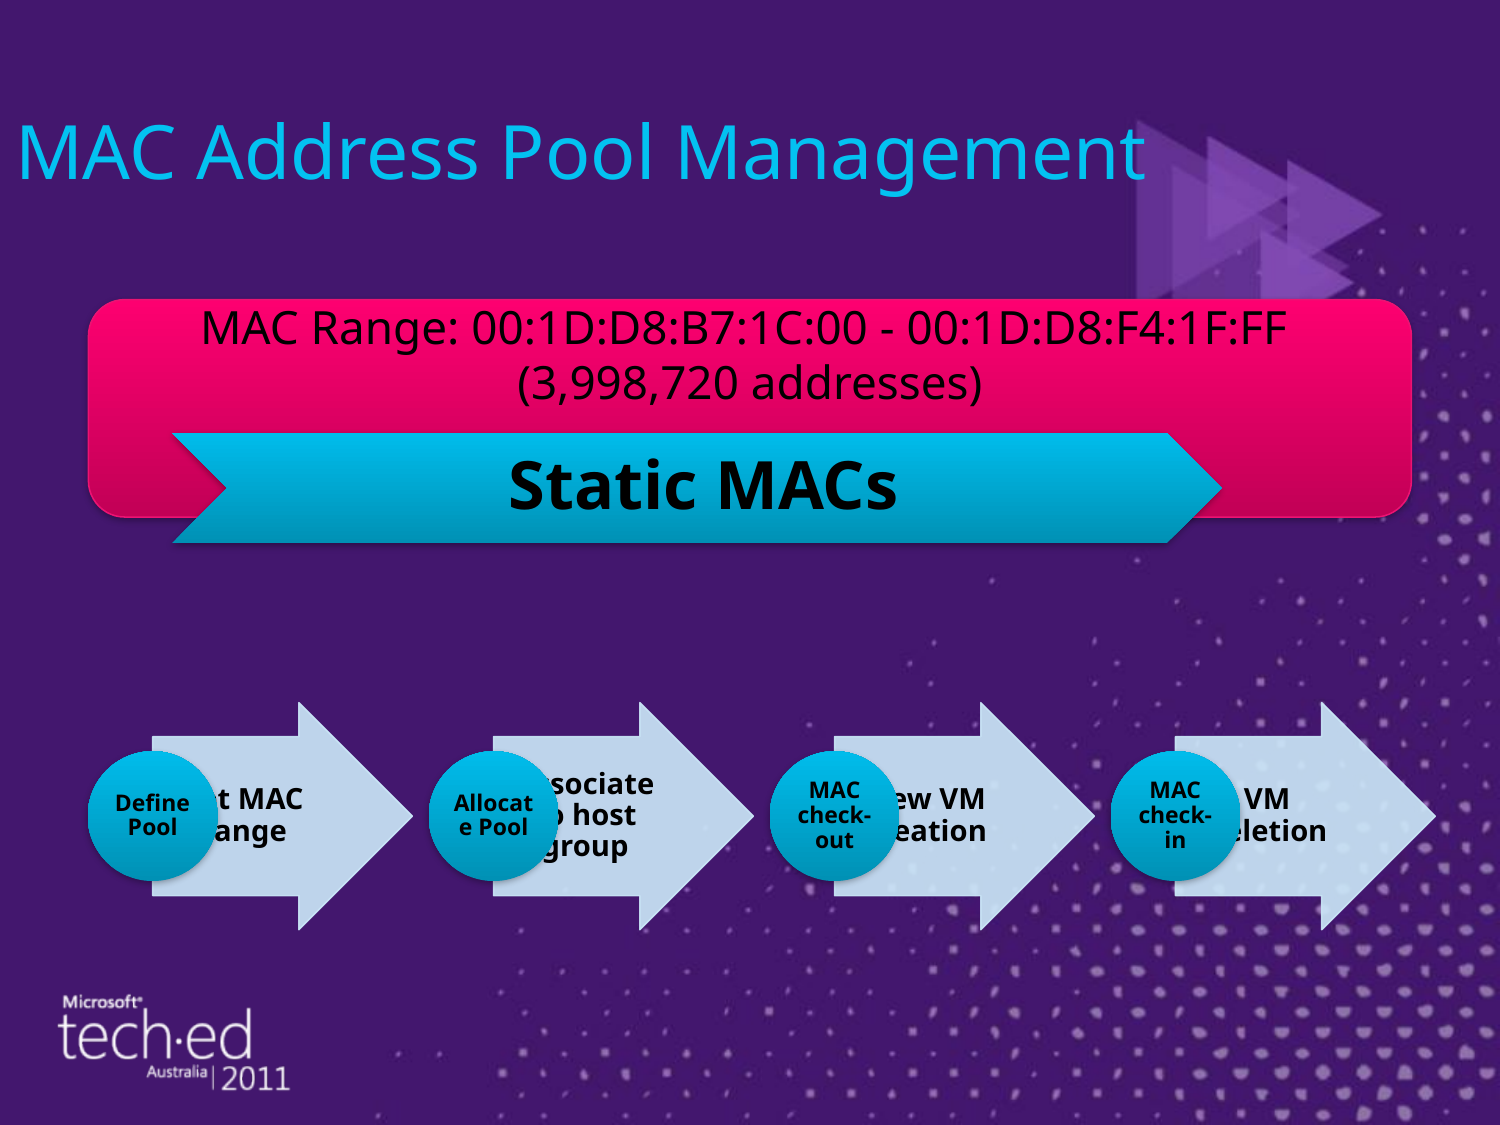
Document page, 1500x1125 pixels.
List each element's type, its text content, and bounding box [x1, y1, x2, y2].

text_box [86, 587, 1437, 1045]
picture [0, 0, 1500, 1125]
title MAC Address Pool Management [0, 55, 1350, 244]
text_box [88, 299, 1412, 566]
